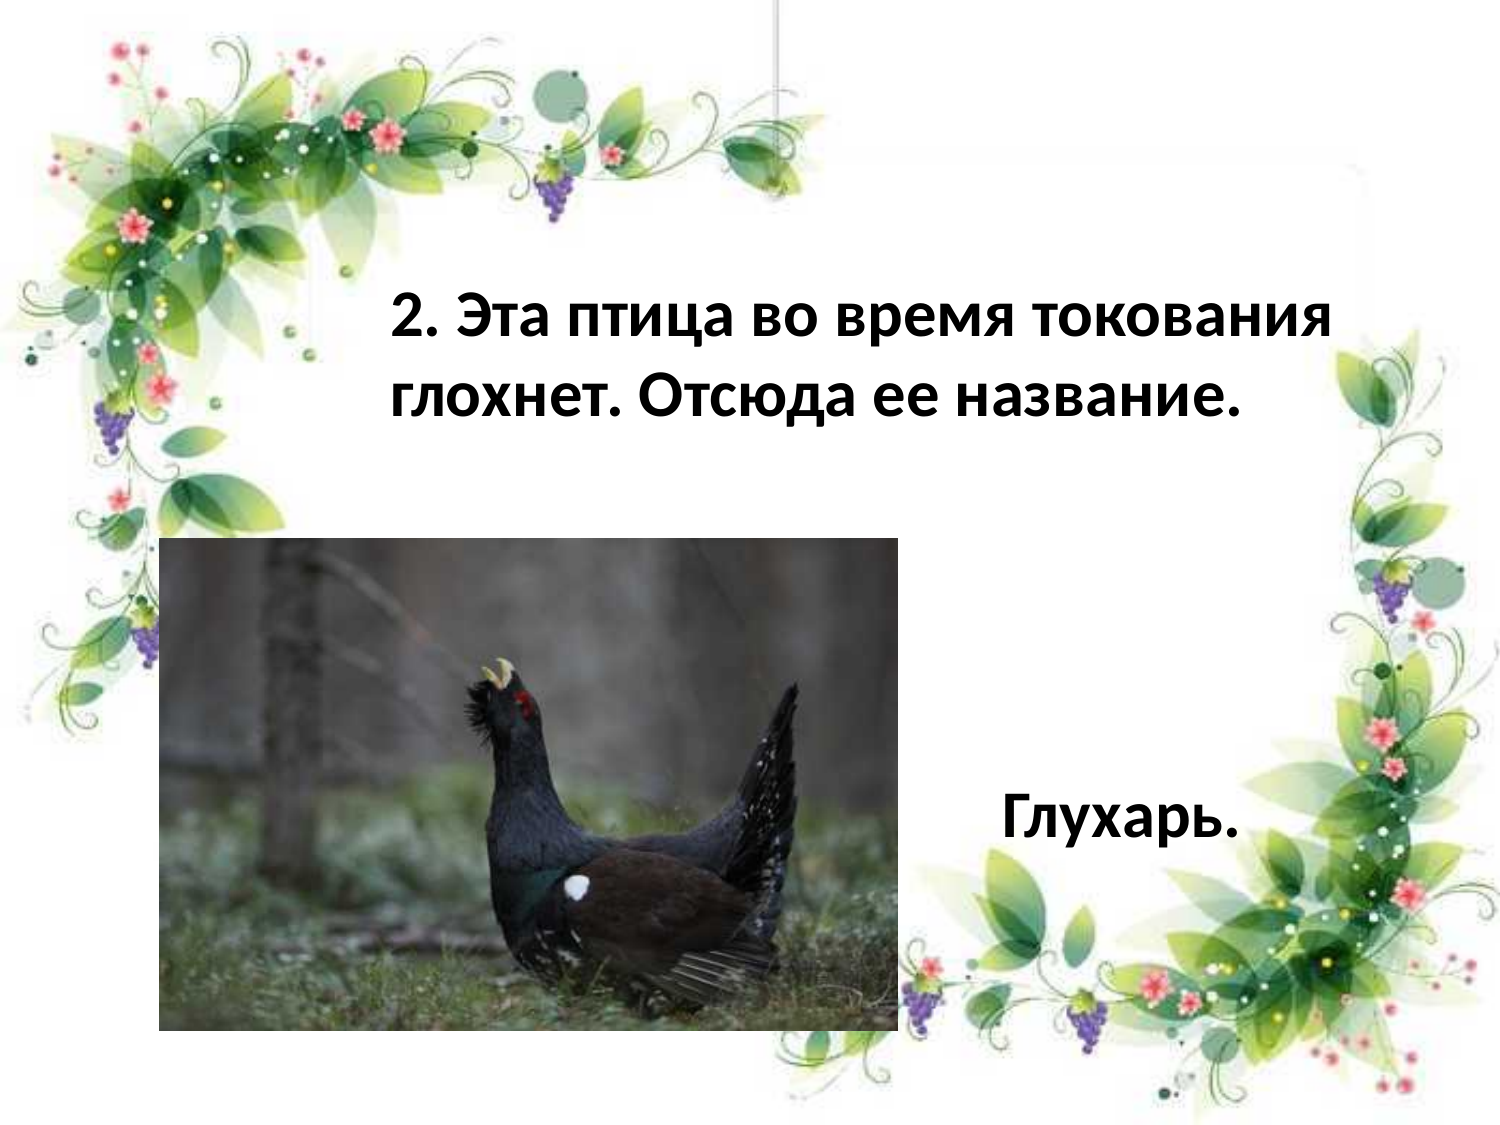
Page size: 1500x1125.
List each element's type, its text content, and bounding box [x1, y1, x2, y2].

list 2. Эта птица во время токования глохнет. Отсюда ее название. [74, 262, 1426, 1006]
picture [0, 0, 1500, 1125]
text_box Глухарь. [987, 763, 1257, 858]
